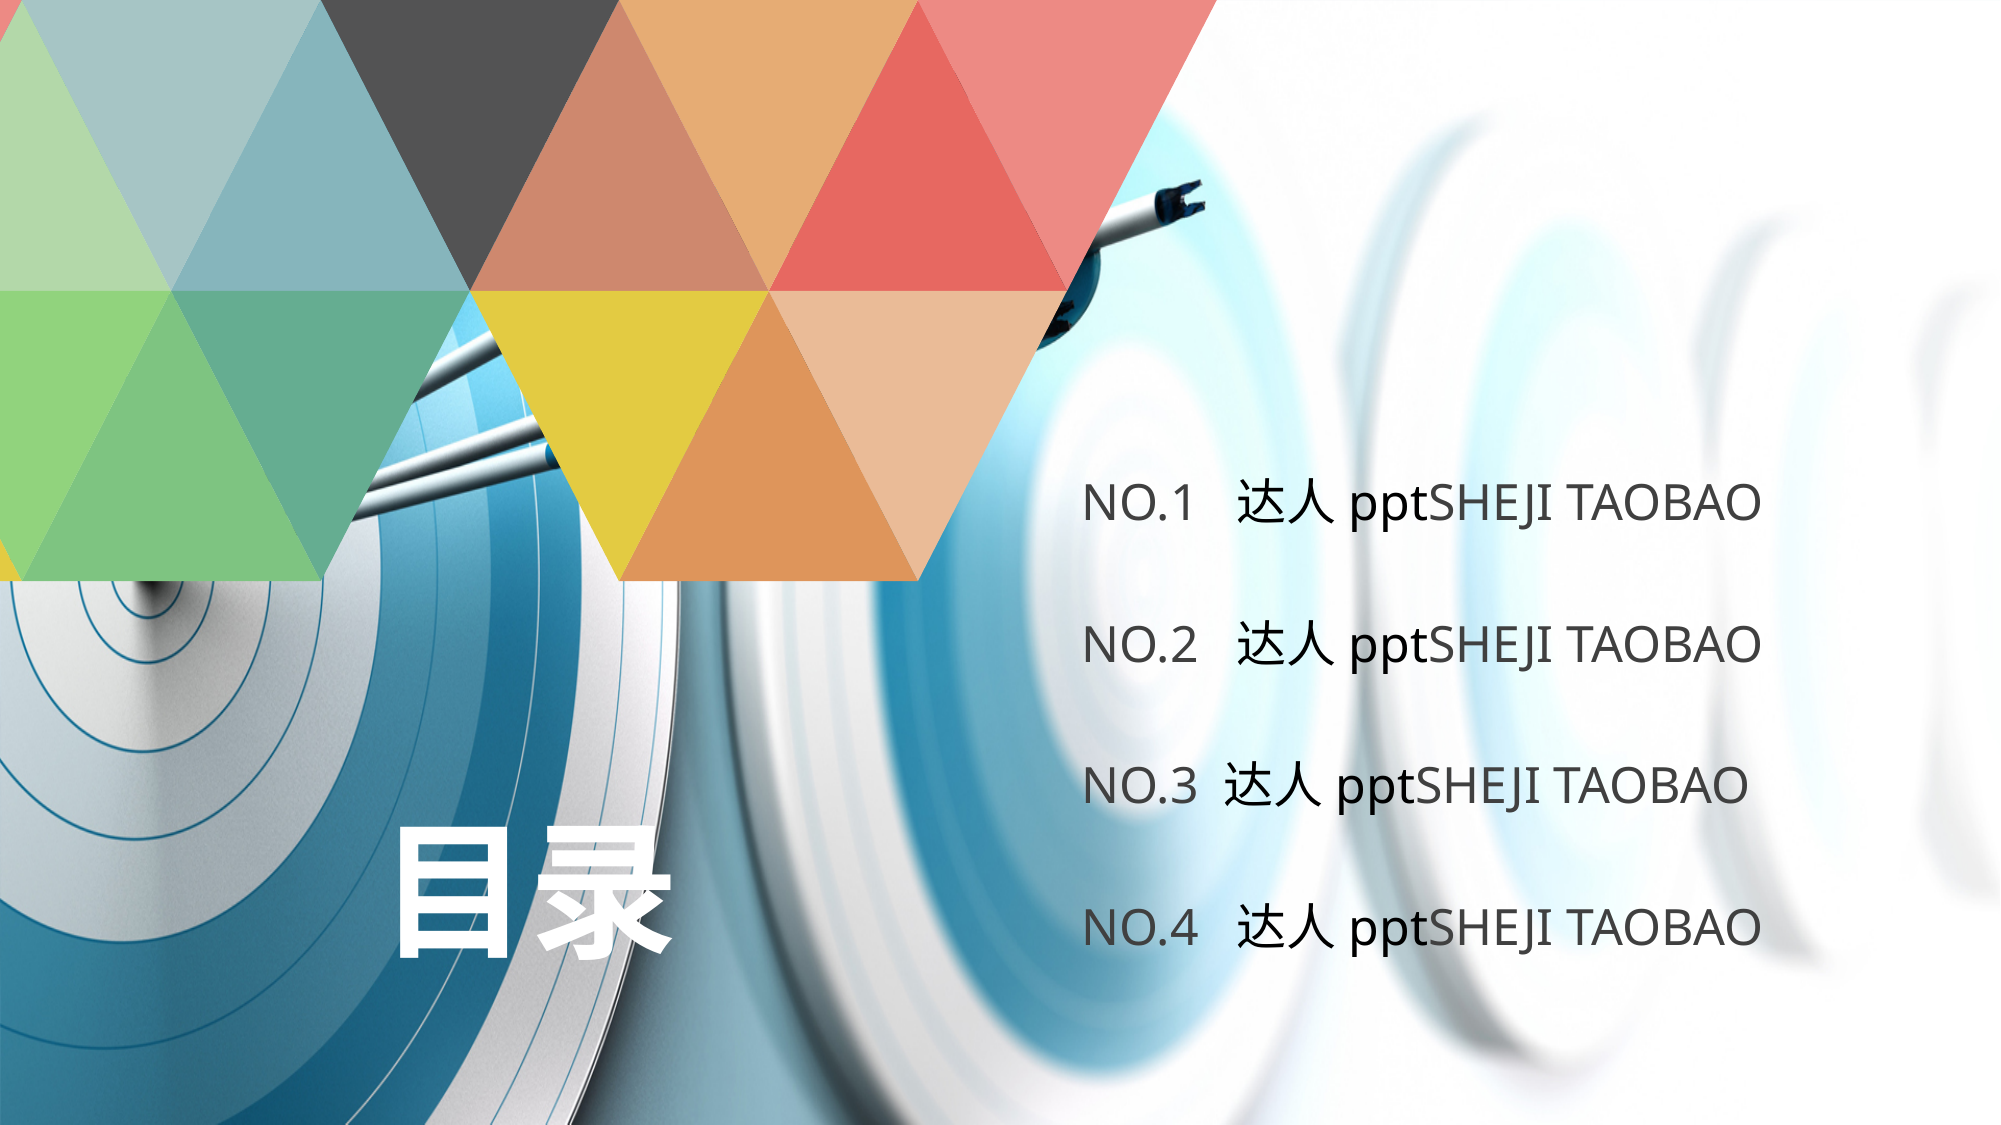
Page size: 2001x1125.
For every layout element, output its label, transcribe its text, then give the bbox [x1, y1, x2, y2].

text_box NO.2 达人pptSHEJI TAOBAO [1067, 604, 1920, 680]
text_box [0, 0, 1217, 582]
text_box NO.1 达人pptSHEJI TAOBAO [1217, 463, 1920, 538]
text_box NO.4 达人pptSHEJI TAOBAO [1067, 887, 1920, 963]
text_box 目录 [364, 789, 748, 984]
text_box NO.3 达人pptSHEJI TAOBAO [1067, 746, 1920, 821]
picture [0, 0, 2001, 1125]
